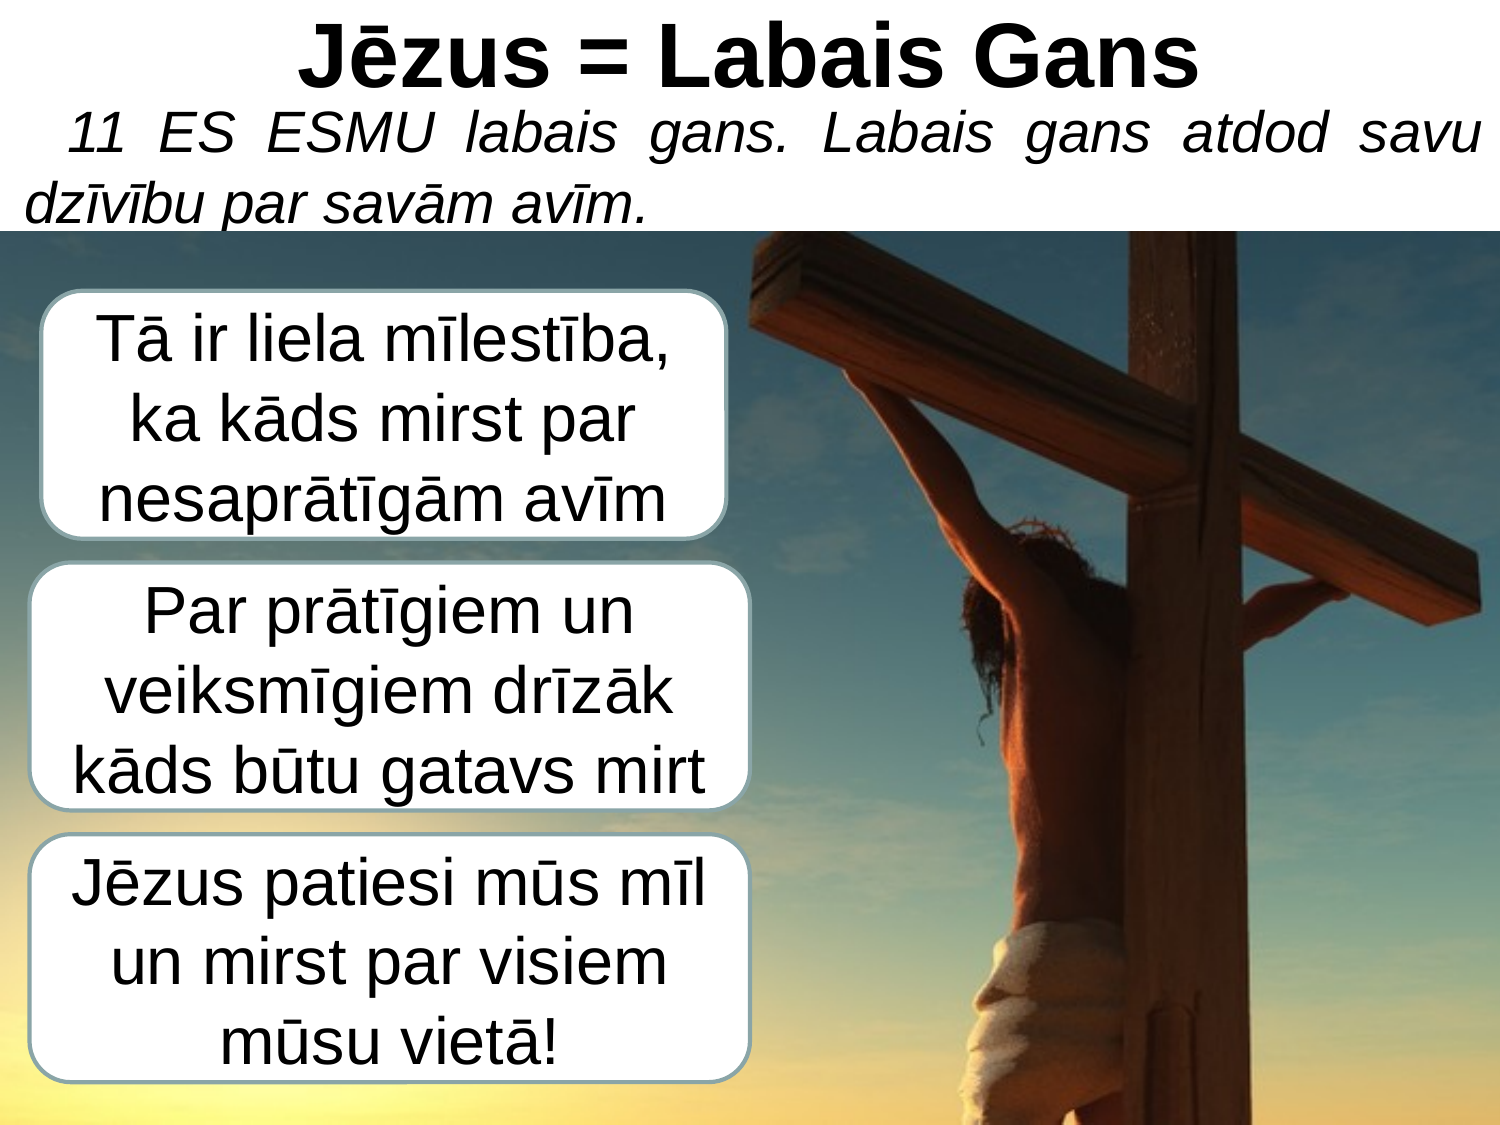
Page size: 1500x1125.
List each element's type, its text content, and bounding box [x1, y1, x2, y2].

picture [0, 231, 1500, 1125]
list 11 ES ESMU labais gans. Labais gans atdod savu dzīvību par savām avīm. [0, 103, 1500, 231]
title Jēzus = Labais Gans [0, 0, 1500, 103]
